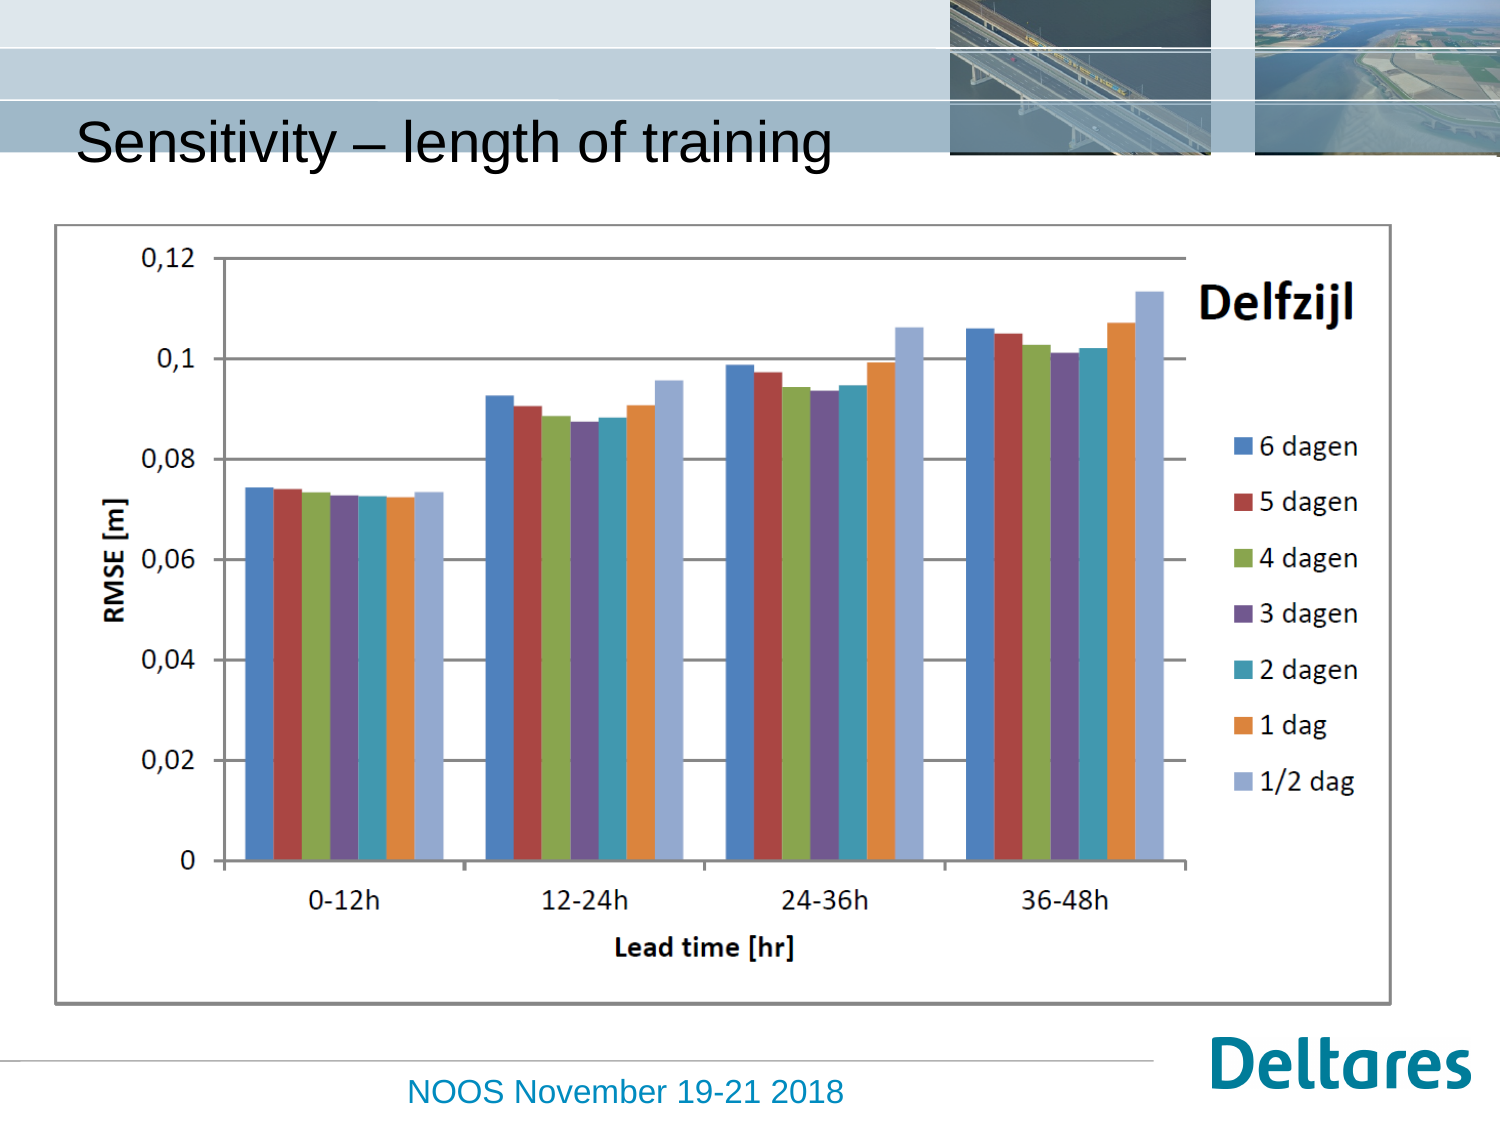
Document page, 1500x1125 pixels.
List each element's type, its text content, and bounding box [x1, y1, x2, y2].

picture [1464, 1083, 1471, 1089]
picture [49, 219, 1400, 1012]
picture [1419, 1058, 1430, 1064]
picture [1425, 153, 1500, 157]
picture [1330, 1037, 1471, 1089]
picture [1308, 1037, 1323, 1089]
picture [1270, 1058, 1281, 1064]
picture [1353, 1058, 1367, 1081]
picture [1237, 1037, 1301, 1089]
title Sensitivity – length of training [75, 44, 1425, 233]
picture [1222, 1046, 1243, 1080]
